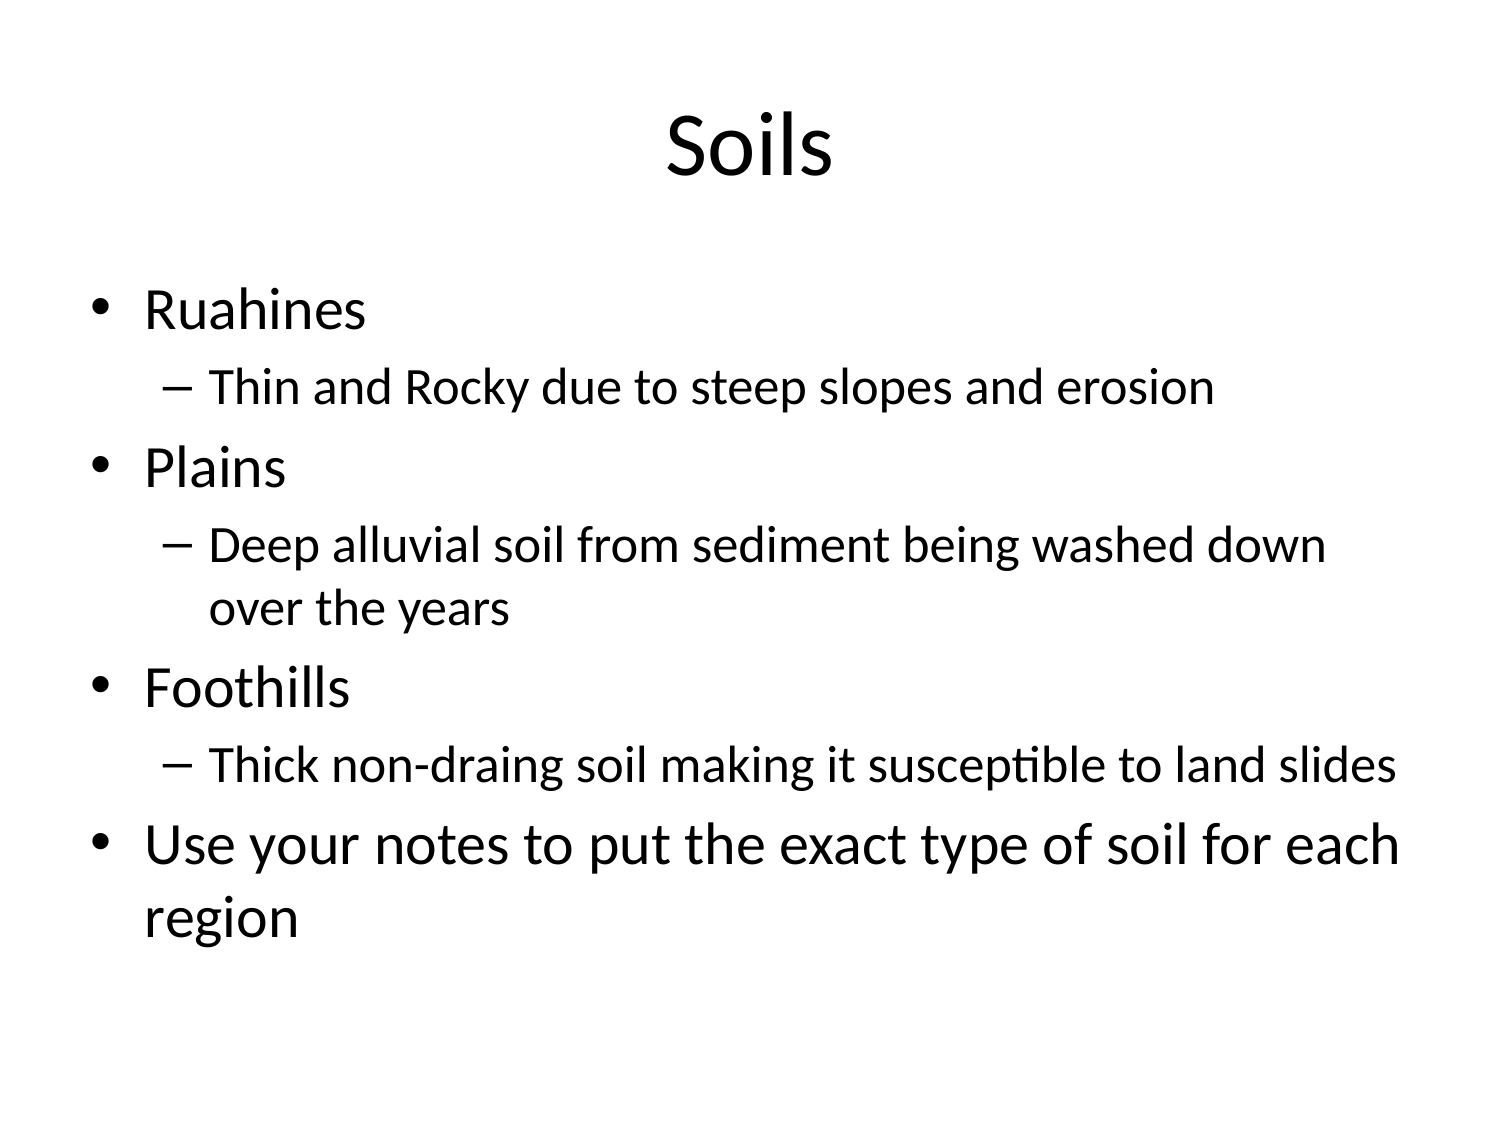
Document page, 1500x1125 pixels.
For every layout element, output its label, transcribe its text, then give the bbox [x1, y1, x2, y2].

title Soils [75, 45, 1425, 233]
list Ruahines Thin and Rocky due to steep slopes and erosion Plains Deep alluvial soil from sediment being washed down over the years Foothills Thick non-draing soil making it susceptible to land slides Use your notes to put the exact type of soil for each region [75, 262, 1425, 1005]
